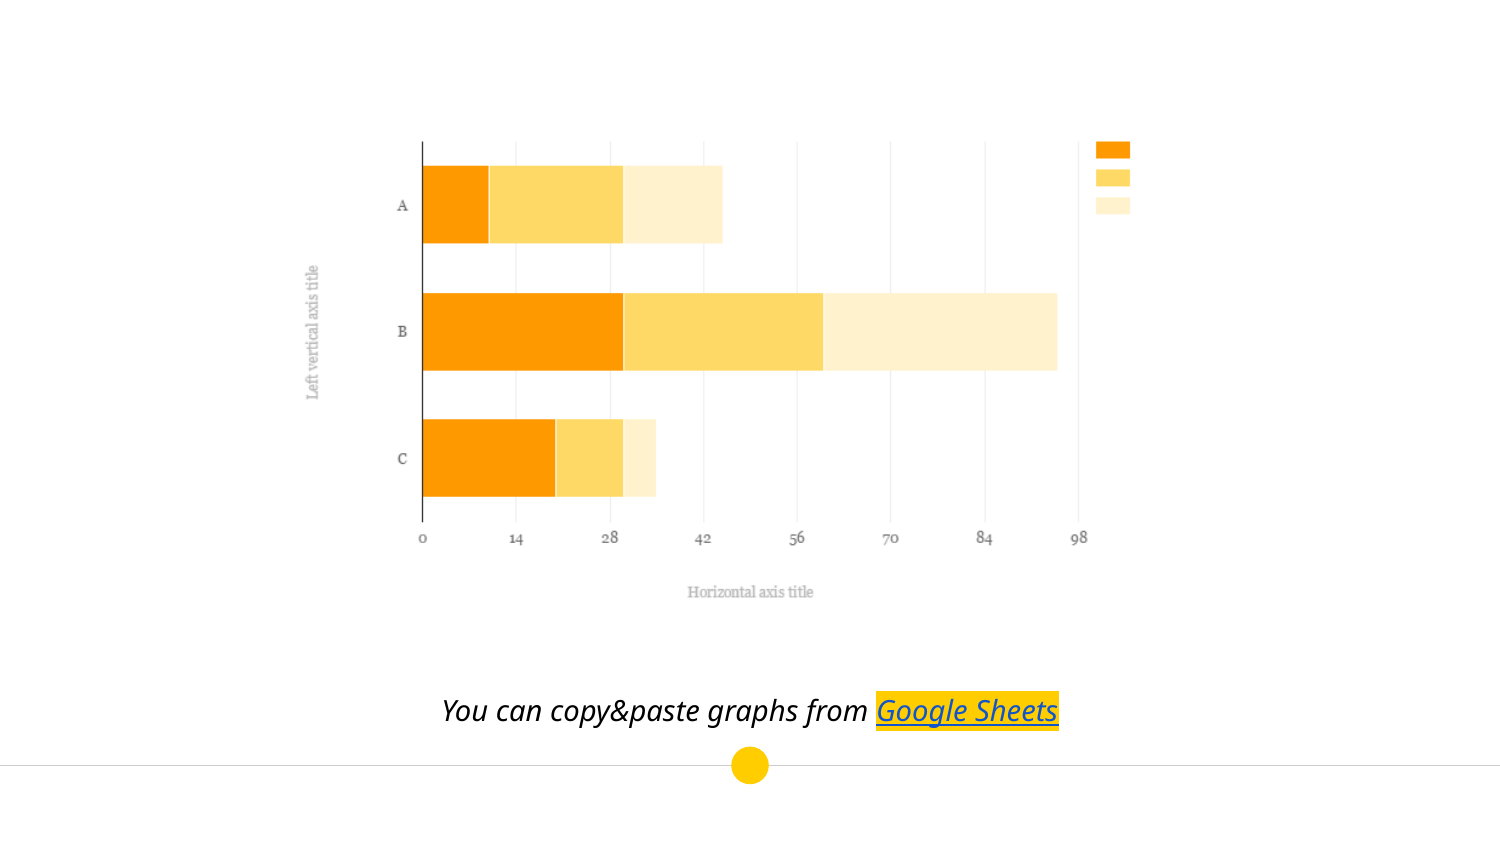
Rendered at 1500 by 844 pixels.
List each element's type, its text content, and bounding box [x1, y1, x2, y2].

picture [228, 24, 1272, 641]
list You can copy&paste graphs from Google Sheets [326, 662, 1174, 748]
